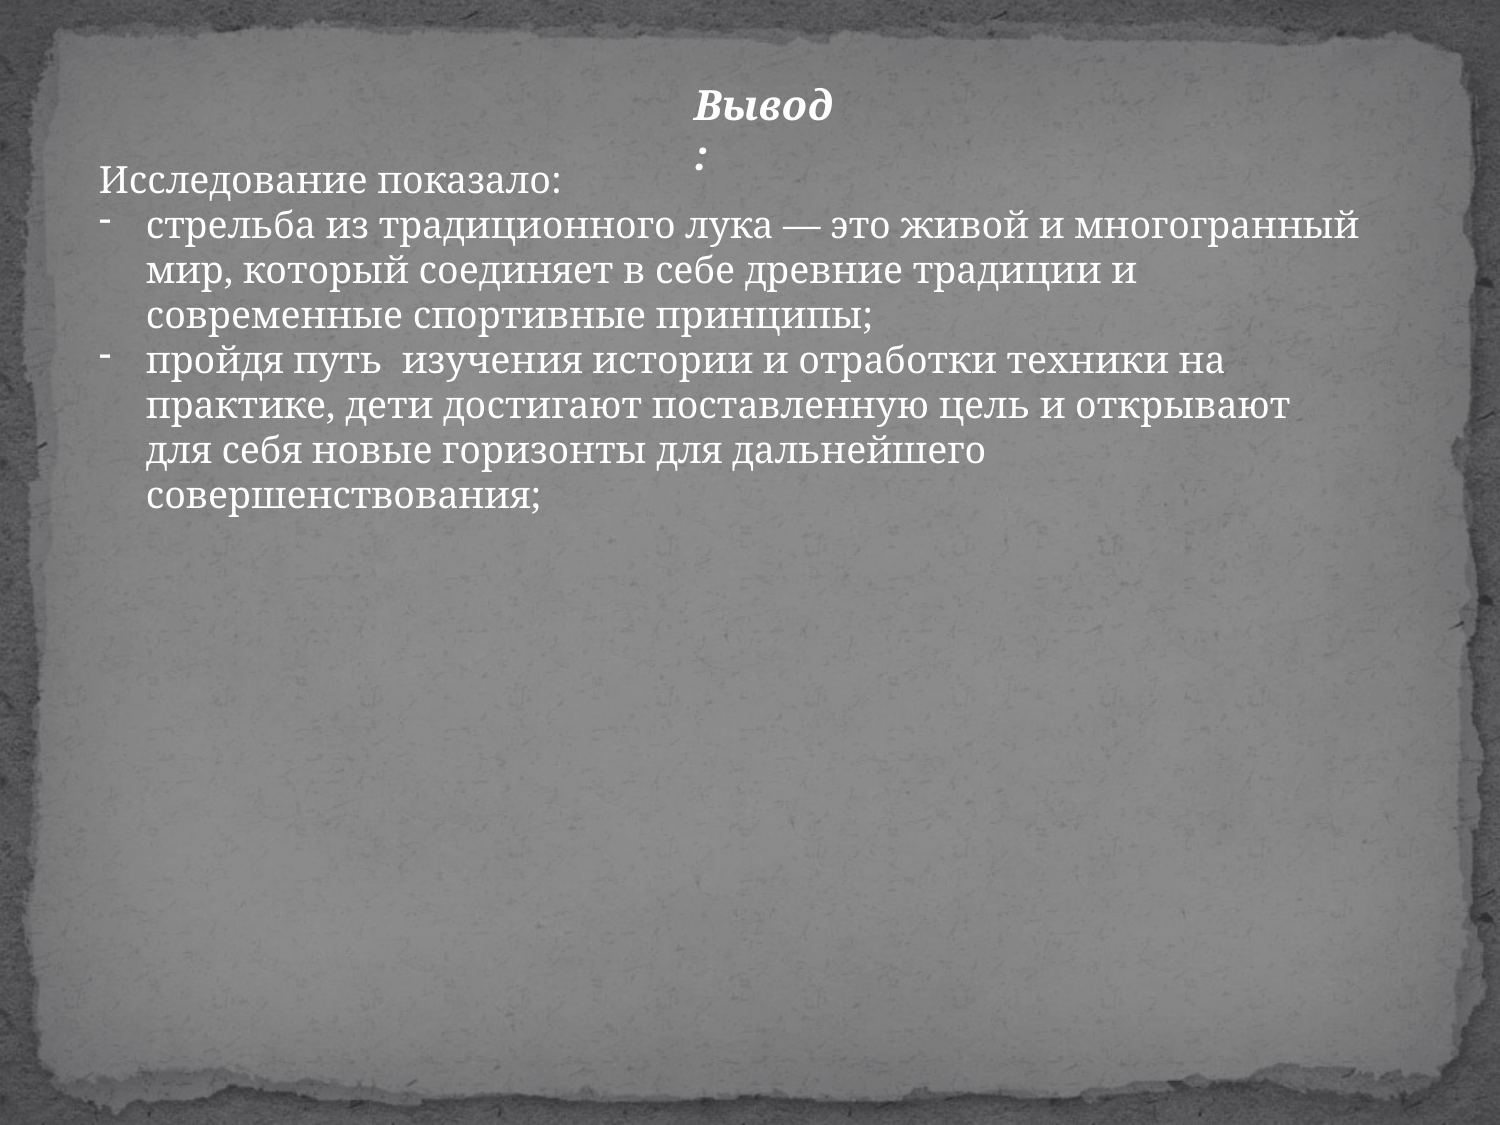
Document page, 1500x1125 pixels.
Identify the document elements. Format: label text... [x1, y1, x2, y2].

text_box Вывод: [679, 71, 857, 187]
text_box Исследование показало: стрельба из традиционного лука — это живой и многогранный мир, который соединяет в себе древние традиции и современные спортивные принципы; пройдя путь изучения истории и отработки техники на практике, дети достигают поставленную цель и открывают для себя новые горизонты для дальнейшего совершенствования; [84, 148, 1376, 569]
